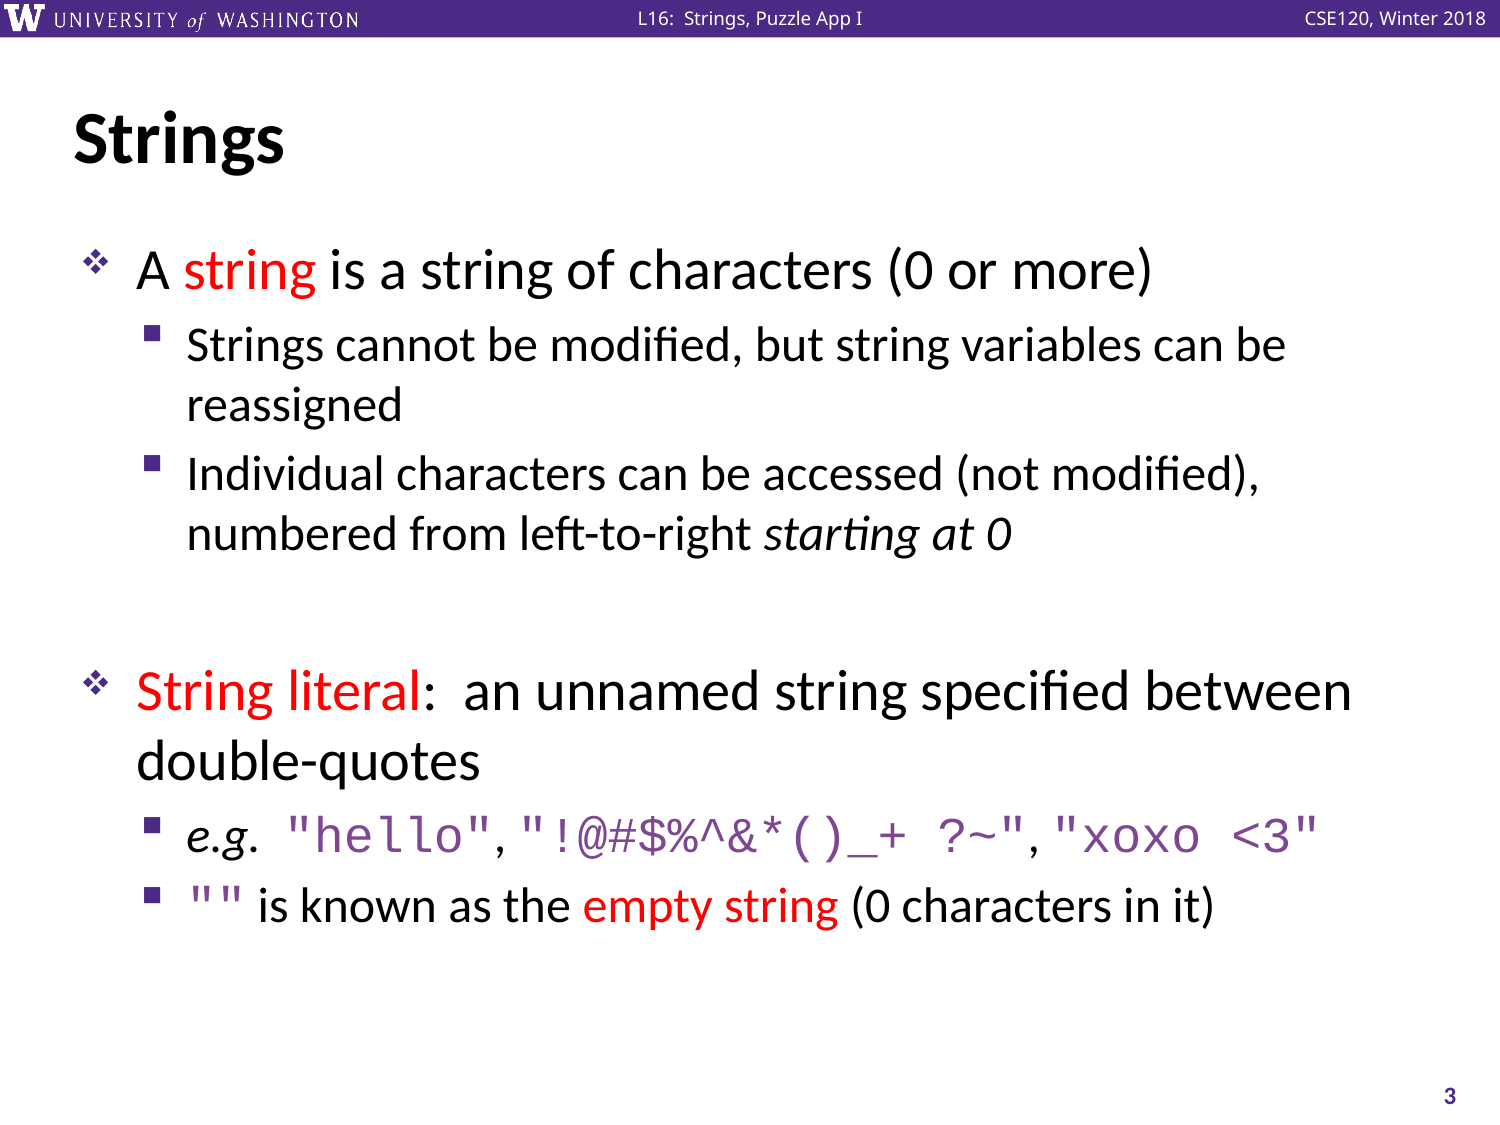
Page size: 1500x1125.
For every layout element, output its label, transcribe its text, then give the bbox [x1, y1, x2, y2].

title Strings [58, 71, 1438, 197]
slide_number 3 [1400, 1065, 1500, 1125]
list A string is a string of characters (0 or more) Strings cannot be modified, but string variables can be reassigned Individual characters can be accessed (not modified), numbered from left-to-right starting at 0 String literal: an unnamed string specified between double-quotes e.g. "hello", "!@#$%^&*()_+ ?~", "xoxo <3" "" is known as the empty string (0 characters in it) [64, 223, 1438, 1040]
picture [4, 4, 358, 32]
